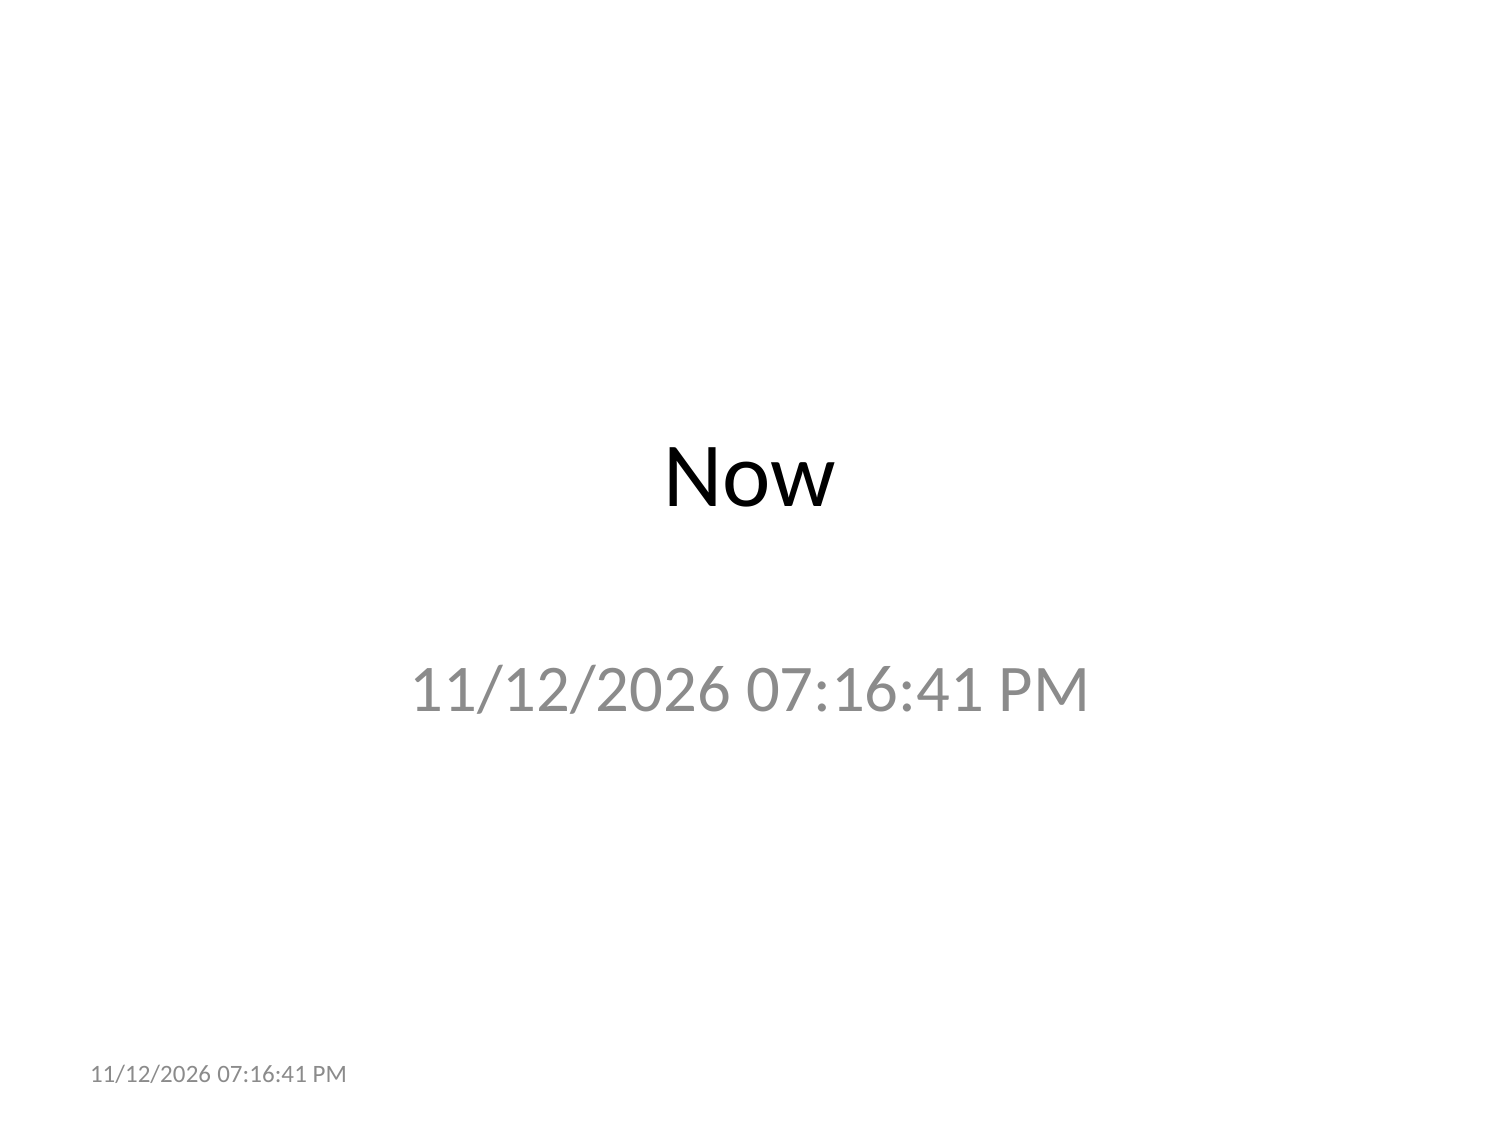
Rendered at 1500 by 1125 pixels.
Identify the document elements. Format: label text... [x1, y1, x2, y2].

subtitle 2011-12-19 10:20:04 AM [225, 637, 1275, 925]
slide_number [75, 1042, 425, 1103]
title Now [112, 349, 1388, 591]
